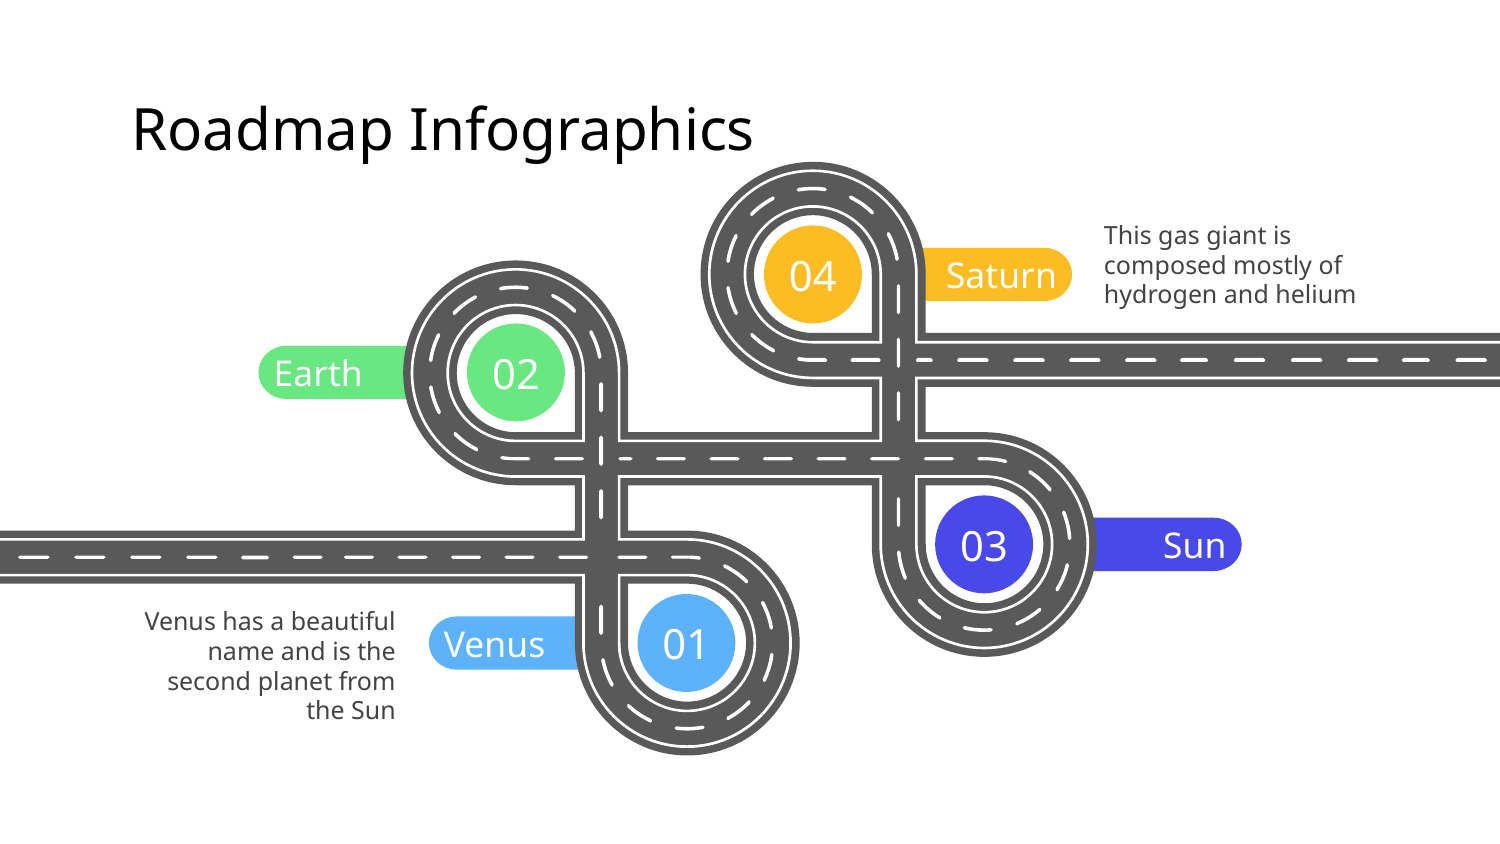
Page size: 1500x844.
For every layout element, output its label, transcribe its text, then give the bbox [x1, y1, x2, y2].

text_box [0, 161, 1500, 756]
title Roadmap Infographics [116, 88, 1384, 160]
